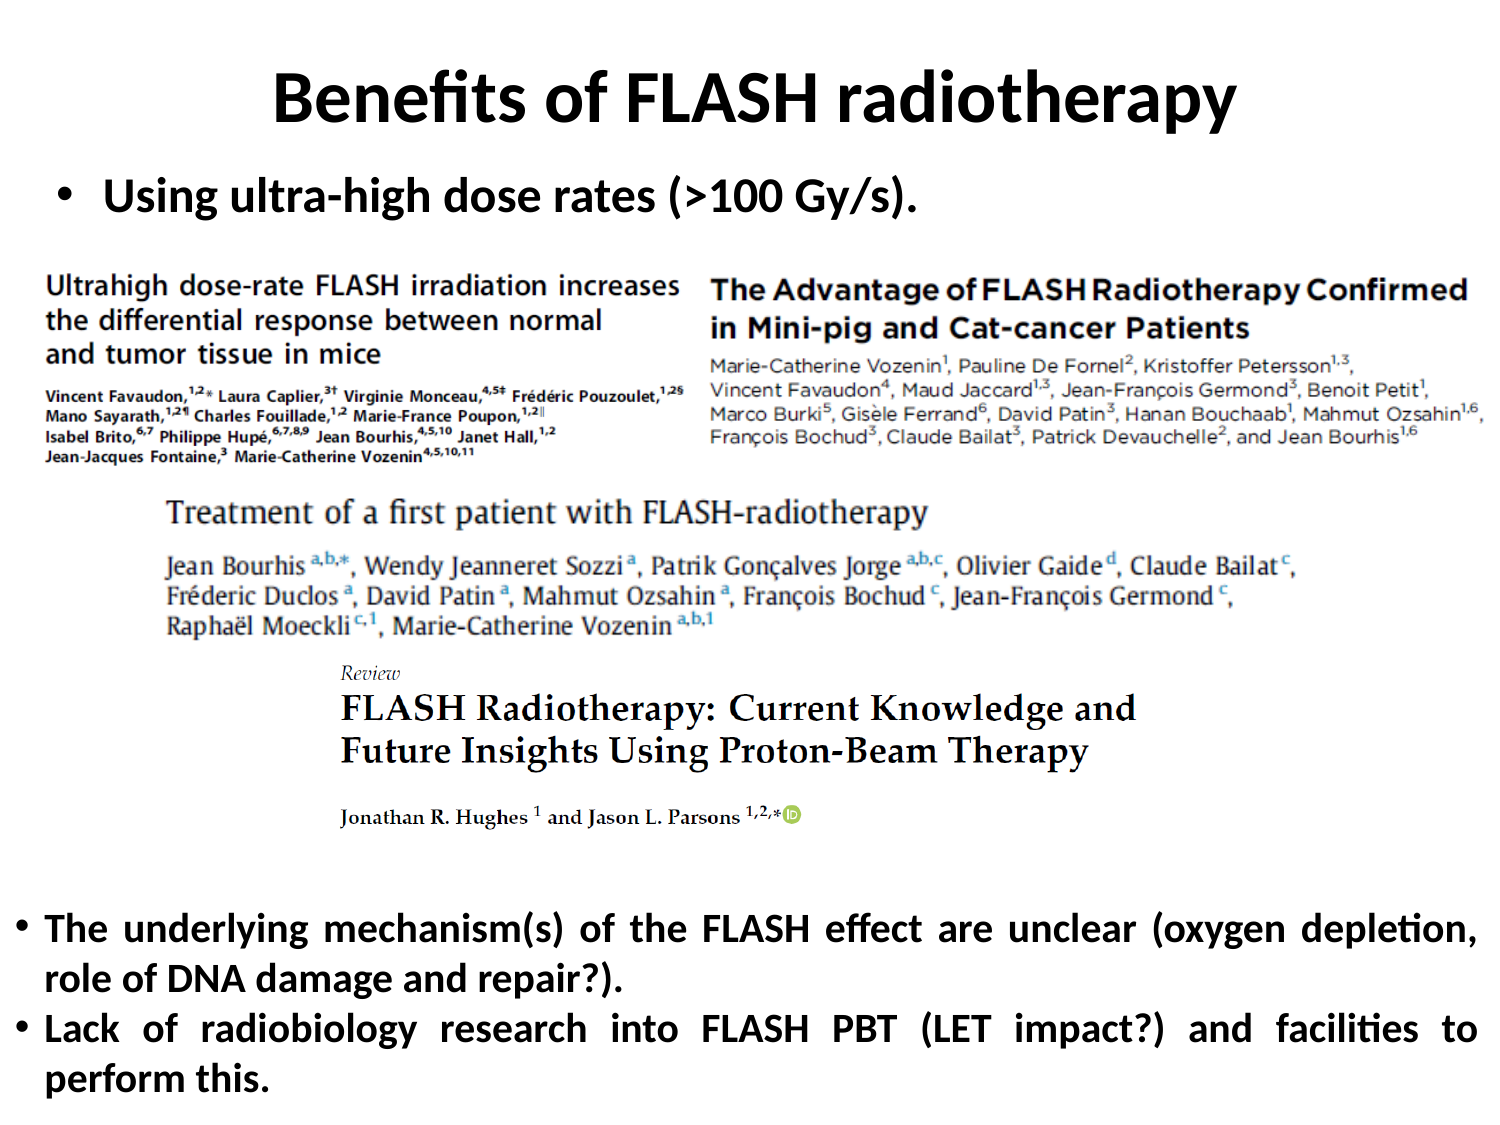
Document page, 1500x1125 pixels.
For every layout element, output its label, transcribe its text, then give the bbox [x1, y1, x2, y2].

picture [158, 492, 1317, 650]
picture [35, 264, 1491, 474]
text_box Using ultra-high dose rates (>100 Gy/s). [41, 155, 1471, 231]
text_box The underlying mechanism(s) of the FLASH effect are unclear (oxygen depletion, role of DNA damage and repair?). Lack of radiobiology research into FLASH PBT (LET impact?) and facilities to perform this. [0, 893, 1495, 1108]
text_box Benefits of FLASH radiotherapy [17, 39, 1495, 145]
picture [324, 655, 1150, 836]
